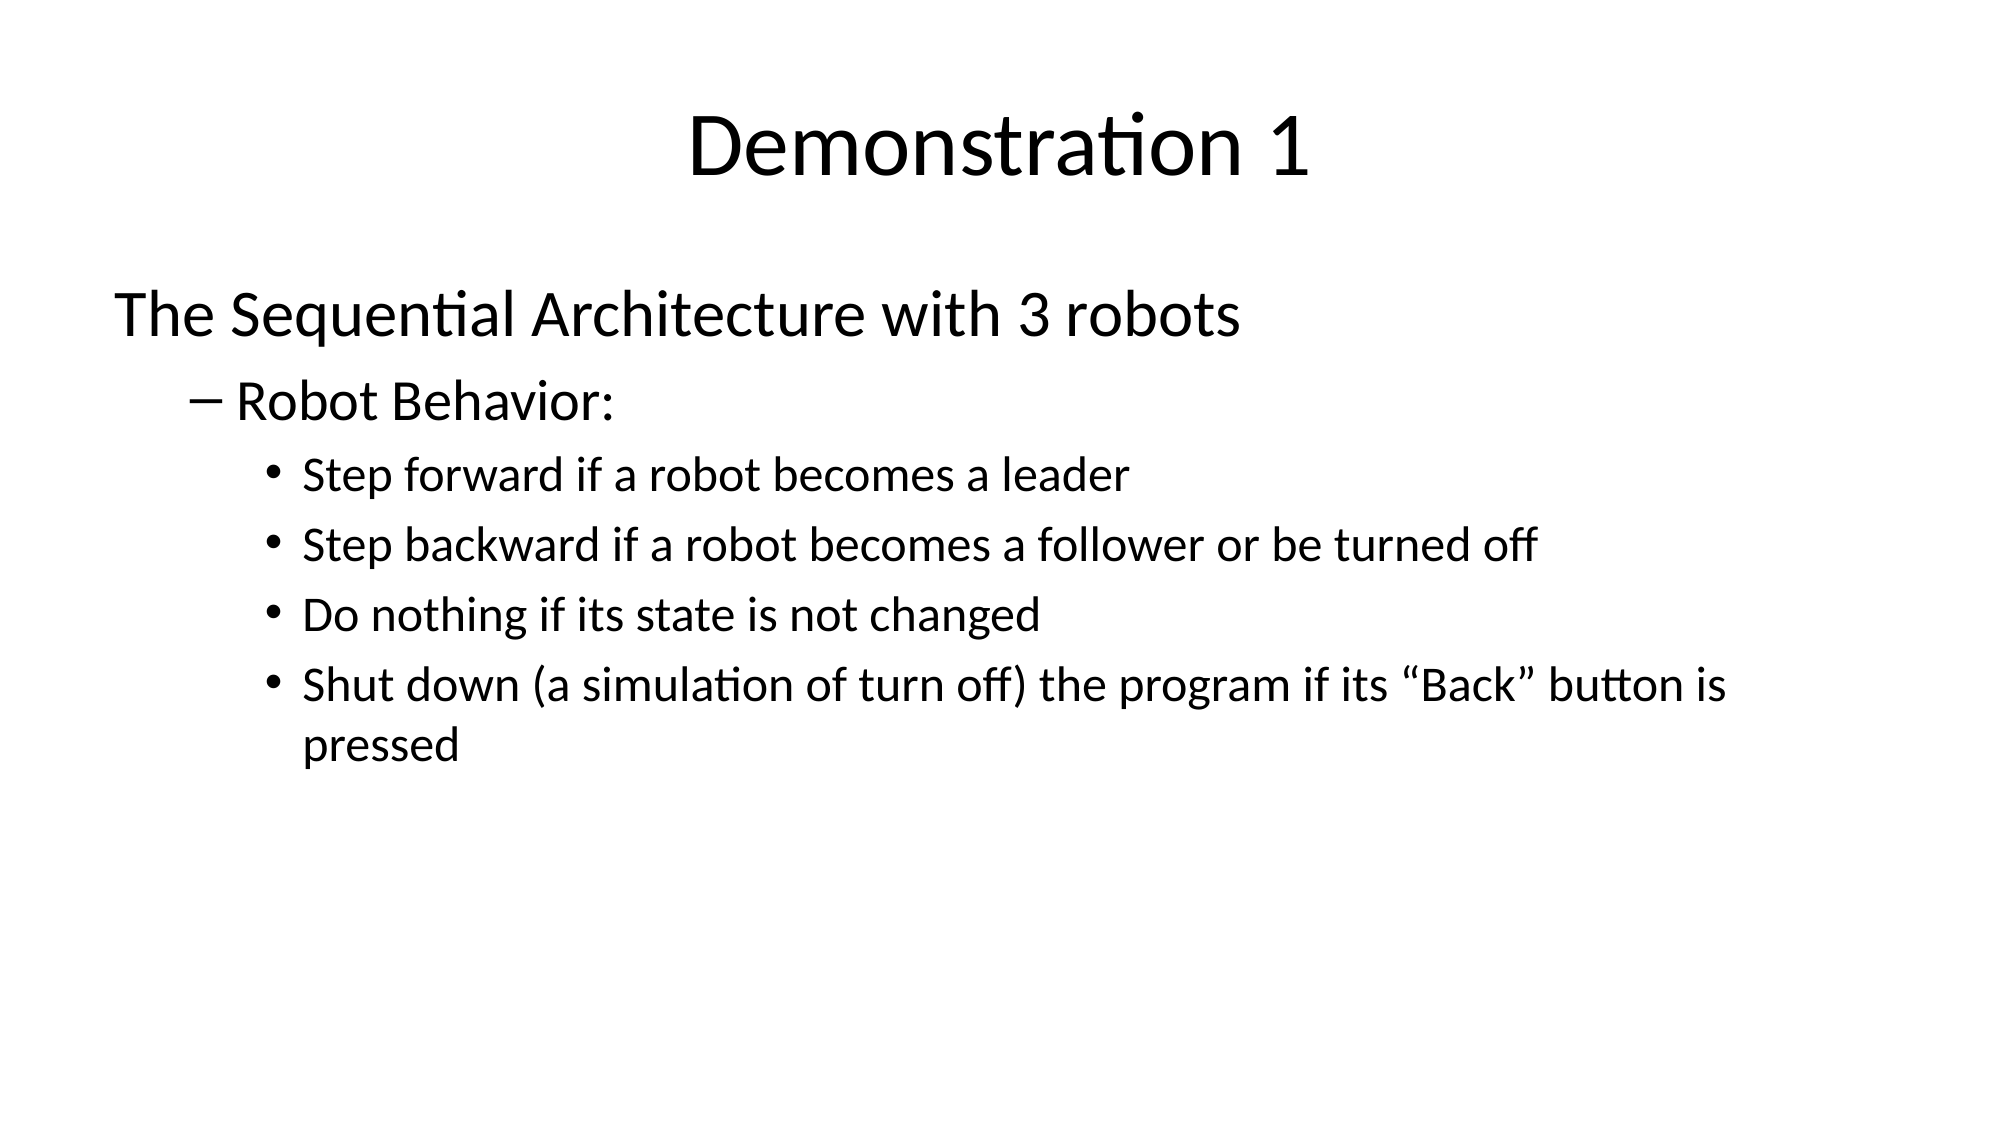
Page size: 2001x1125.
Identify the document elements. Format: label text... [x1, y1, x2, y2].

list The Sequential Architecture with 3 robots Robot Behavior: Step forward if a robot becomes a leader Step backward if a robot becomes a follower or be turned off Do nothing if its state is not changed Shut down (a simulation of turn off) the program if its “Back” button is pressed [99, 262, 1900, 1005]
title Demonstration 1 [99, 45, 1900, 233]
